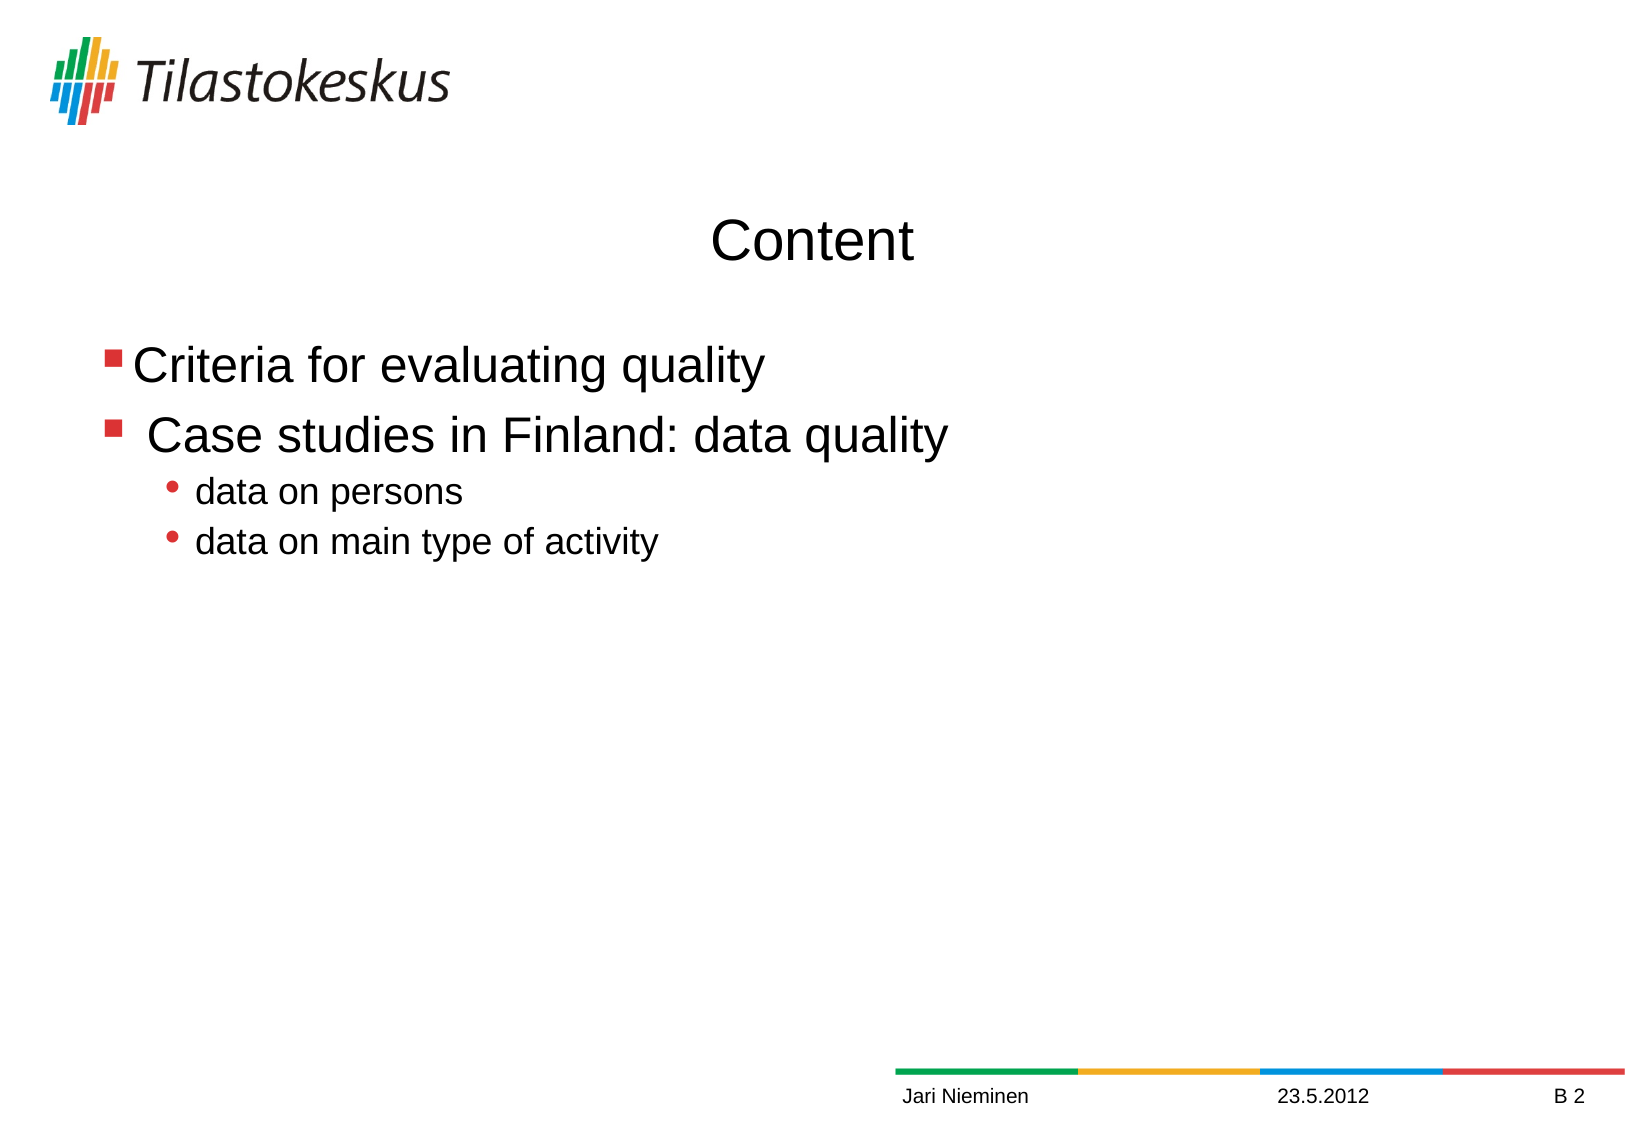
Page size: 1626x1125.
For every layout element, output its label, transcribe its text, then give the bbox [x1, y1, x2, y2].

slide_number B 2 [1509, 1074, 1601, 1125]
footer Jari Nieminen [887, 1074, 1251, 1125]
text_box Criteria for evaluating quality Case studies in Finland: data quality data on persons data on main type of activity [87, 324, 1525, 813]
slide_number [1262, 1074, 1509, 1125]
picture [50, 37, 450, 125]
text_box Content [121, 137, 1504, 324]
